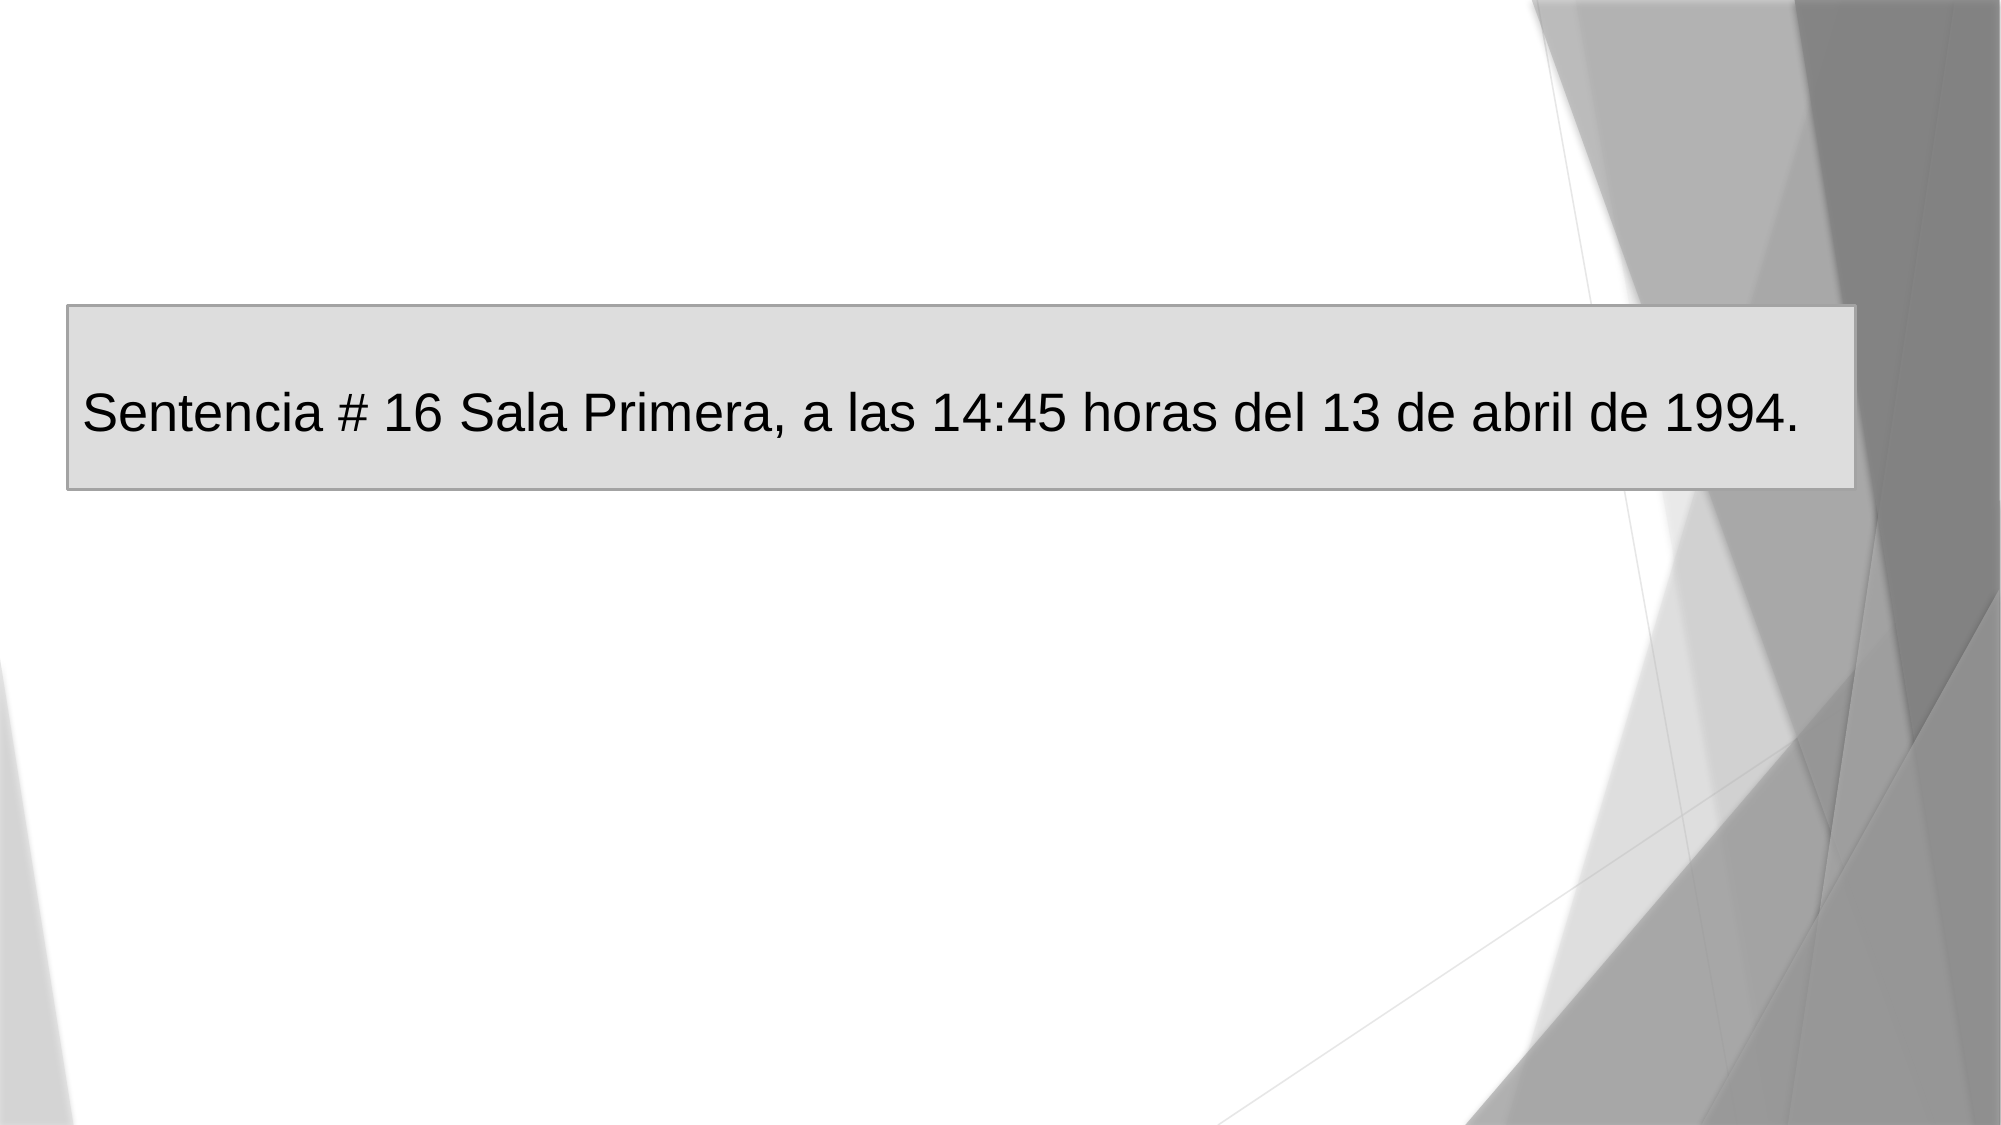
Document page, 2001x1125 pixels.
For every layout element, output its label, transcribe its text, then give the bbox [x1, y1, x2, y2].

list Sentencia # 16 Sala Primera, a las 14:45 horas del 13 de abril de 1994. [66, 304, 1857, 491]
